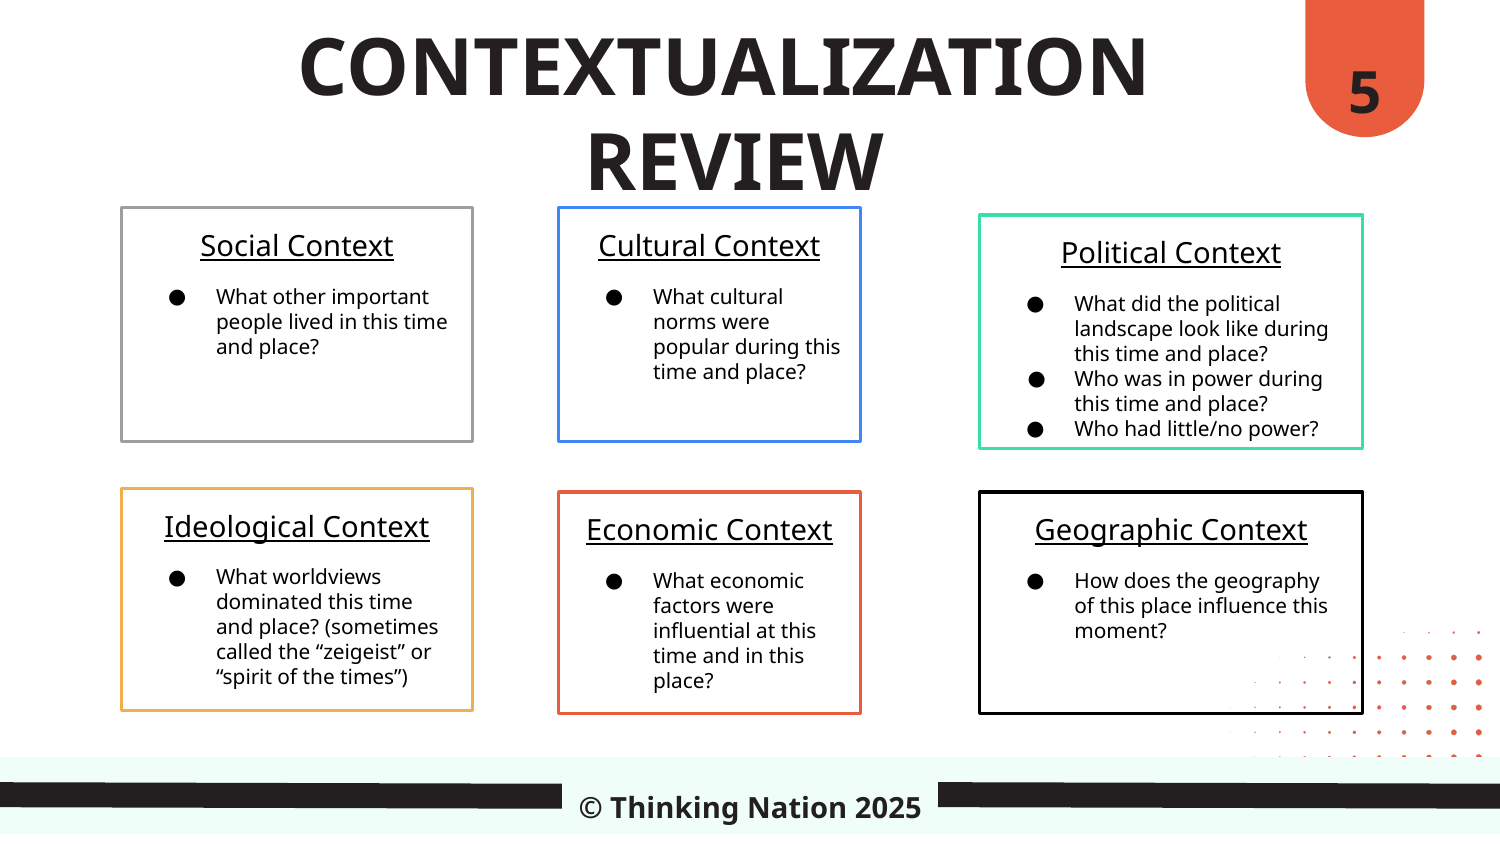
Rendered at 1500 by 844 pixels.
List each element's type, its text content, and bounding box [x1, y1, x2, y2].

text_box Economic Context What economic factors were influential at this time and in this place? [558, 492, 861, 714]
text_box Political Context What did the political landscape look like during this time and place? Who was in power during this time and place? Who had little/no power? [979, 215, 1363, 449]
text_box Social Context What other important people lived in this time and place? [121, 207, 473, 442]
text_box Geographic Context How does the geography of this place influence this moment? [979, 492, 1363, 714]
text_box CONTEXTUALIZATION REVIEW [130, 16, 1339, 207]
text_box Cultural Context What cultural norms were popular during this time and place? [558, 207, 861, 442]
text_box [1205, 630, 1500, 755]
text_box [0, 756, 1500, 835]
text_box Ideological Context What worldviews dominated this time and place? (sometimes called the “zeigeist” or “spirit of the times”) [121, 488, 473, 711]
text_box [1300, 0, 1430, 138]
